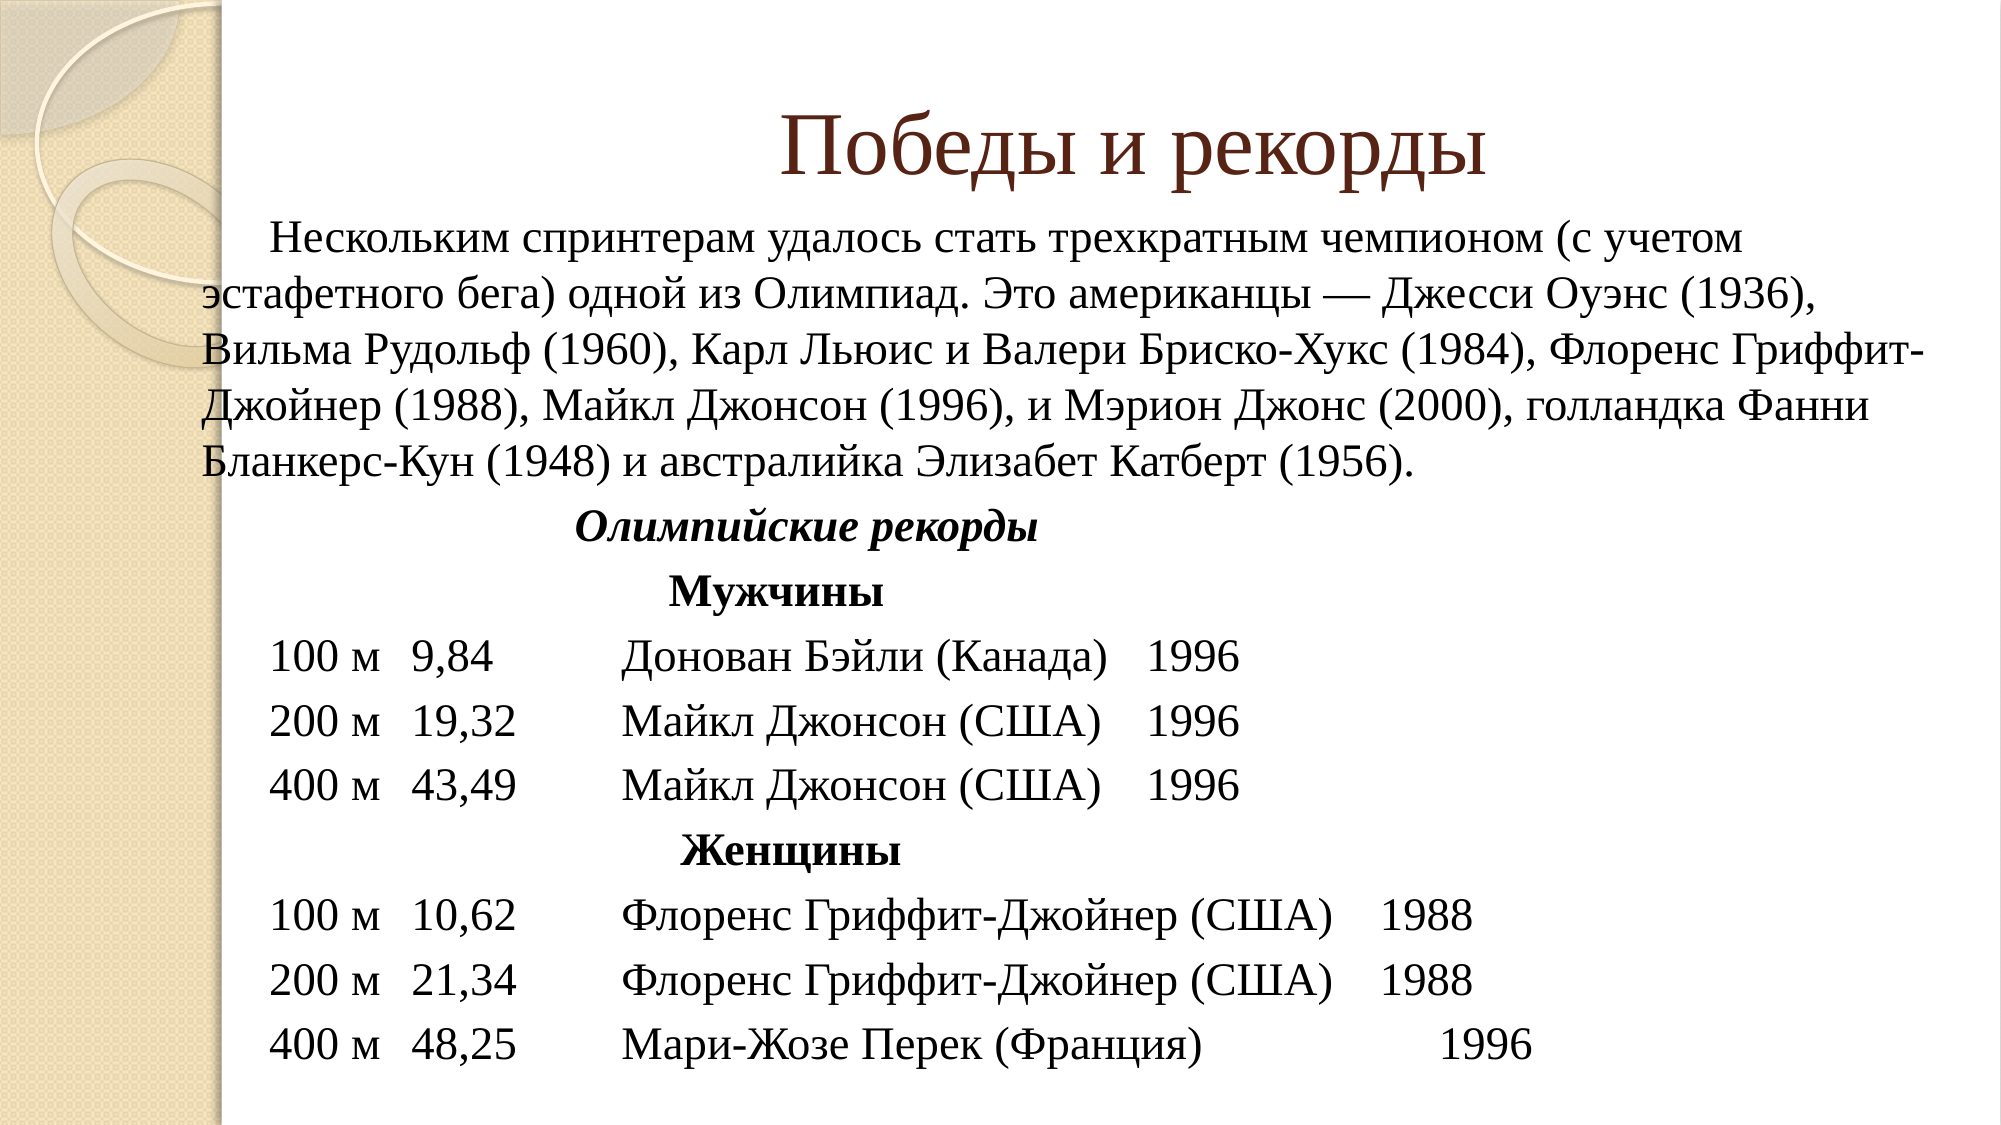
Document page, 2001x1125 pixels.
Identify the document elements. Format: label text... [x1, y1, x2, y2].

list Нескольким спринтерам удалось стать трехкратным чемпионом (с учетом эстафетного бега) одной из Олимпиад. Это американцы — Джесси Оуэнс (1936), Вильма Рудольф (1960), Карл Льюис и Валери Бриско-Хукс (1984), Флоренс Гриффит-Джойнер (1988), Майкл Джонсон (1996), и Мэрион Джонс (2000), голландка Фанни Бланкерс-Кун (1948) и австралийка Элизабет Катберт (1956). Олимпийские рекорды Мужчины 100 м 9,84 Донован Бэйли (Канада) 1996 200 м 19,32 Майкл Джонсон (США) 1996 400 м 43,49 Майкл Джонсон (США) 1996 Женщины 100 м 10,62 Флоренс Гриффит-Джойнер (США) 1988 200 м 21,34 Флоренс Гриффит-Джойнер (США) 1988 400 м 48,25 Мари-Жозе Перек (Франция) 1996 [186, 198, 1974, 1081]
title Победы и рекорды [313, 45, 1954, 198]
